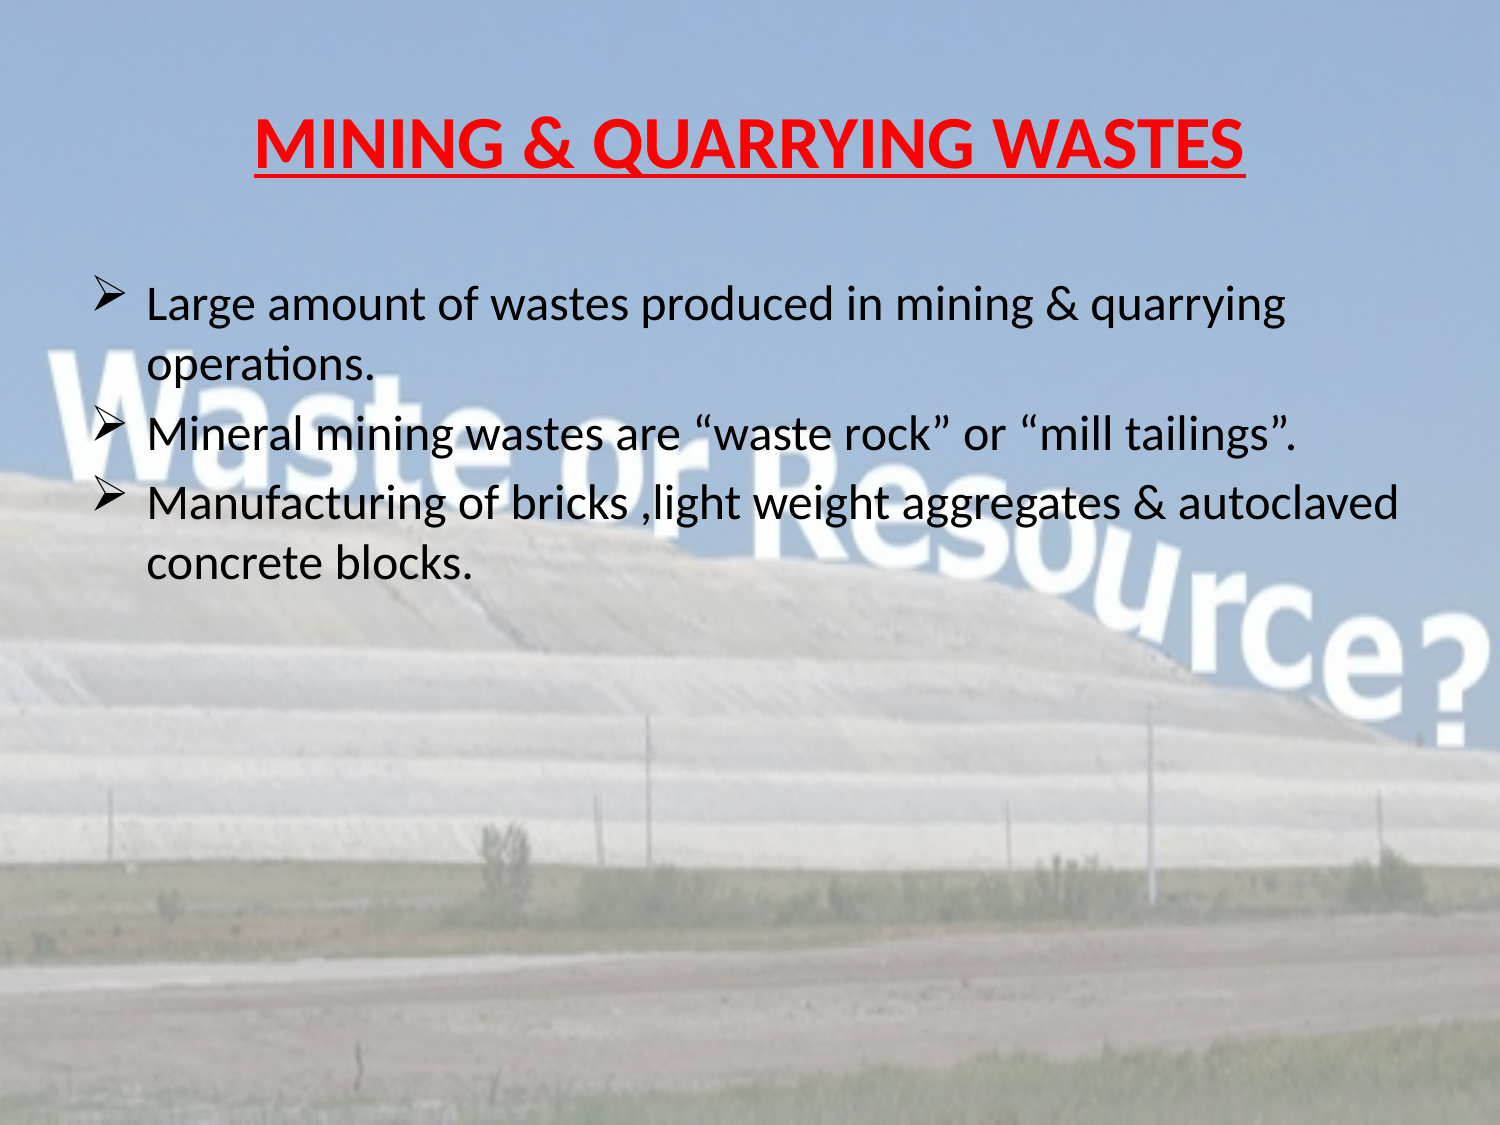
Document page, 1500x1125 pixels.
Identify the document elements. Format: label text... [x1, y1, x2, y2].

list Large amount of wastes produced in mining & quarrying operations. Mineral mining wastes are “waste rock” or “mill tailings”. Manufacturing of bricks ,light weight aggregates & autoclaved concrete blocks. [75, 262, 1425, 1005]
title MINING & QUARRYING WASTES [75, 45, 1425, 233]
